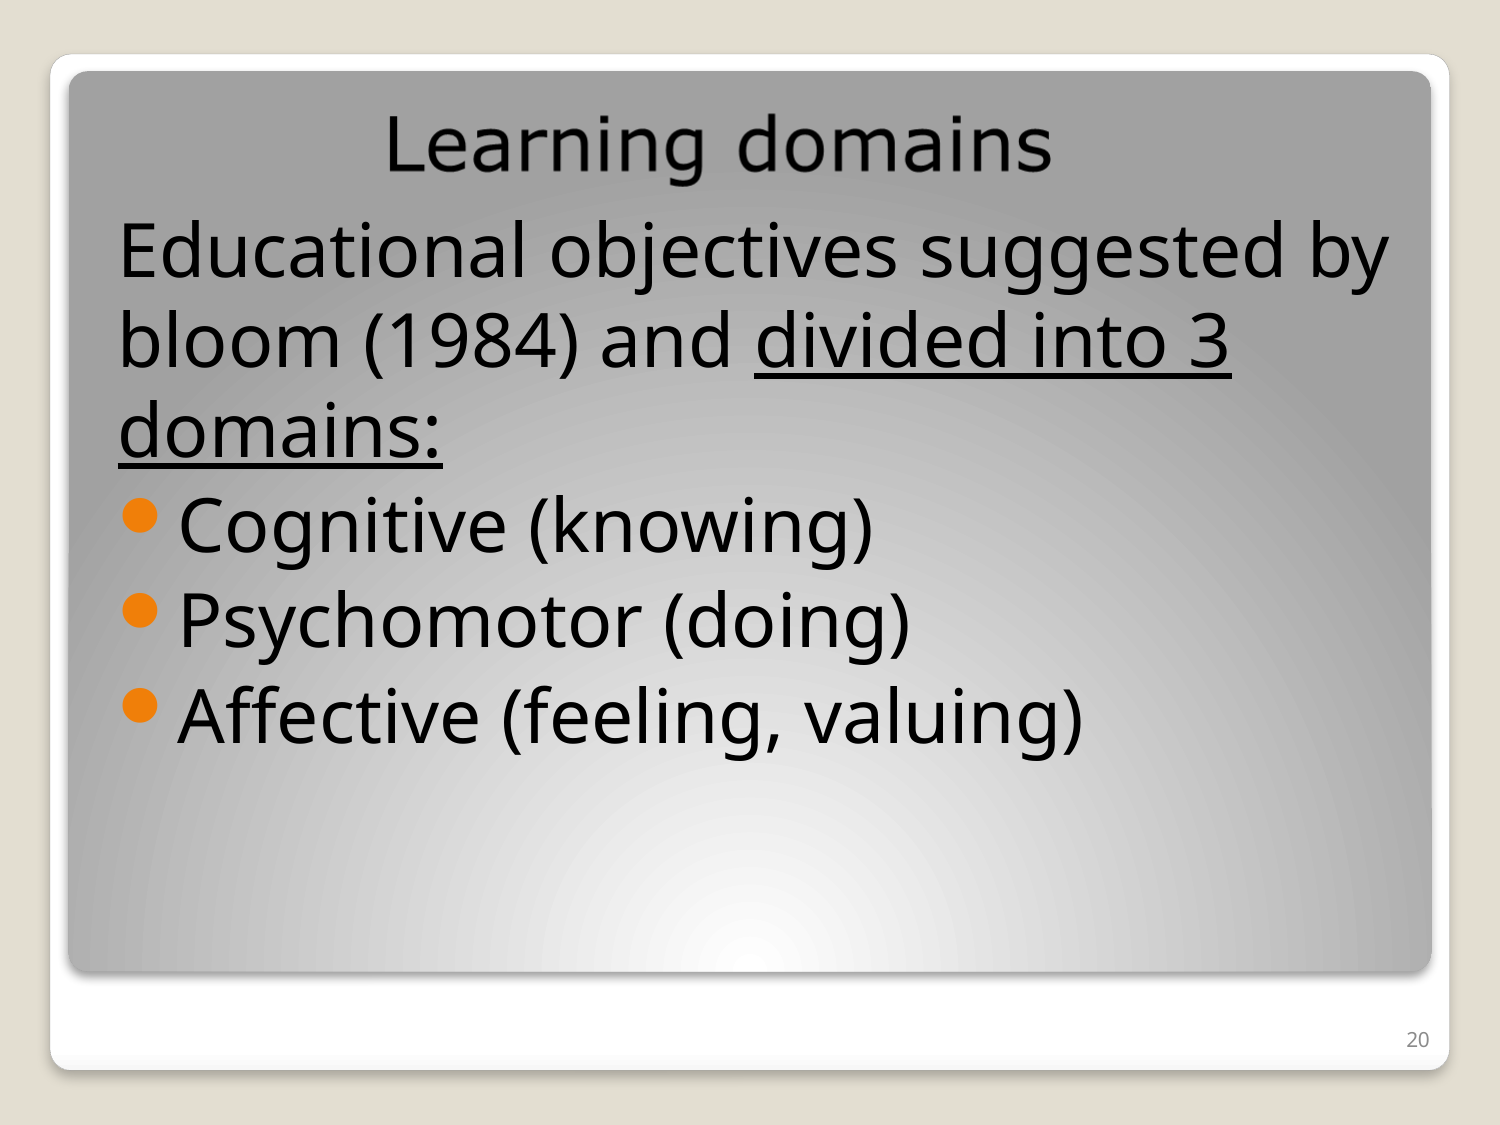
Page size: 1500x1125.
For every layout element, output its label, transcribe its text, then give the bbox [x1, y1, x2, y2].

slide_number 20 [1369, 1002, 1445, 1063]
list Educational objectives suggested by bloom (1984) and divided into 3 domains: Cognitive (knowing) Psychomotor (doing) Affective (feeling, valuing) [87, 187, 1438, 1068]
picture [337, 74, 1099, 234]
